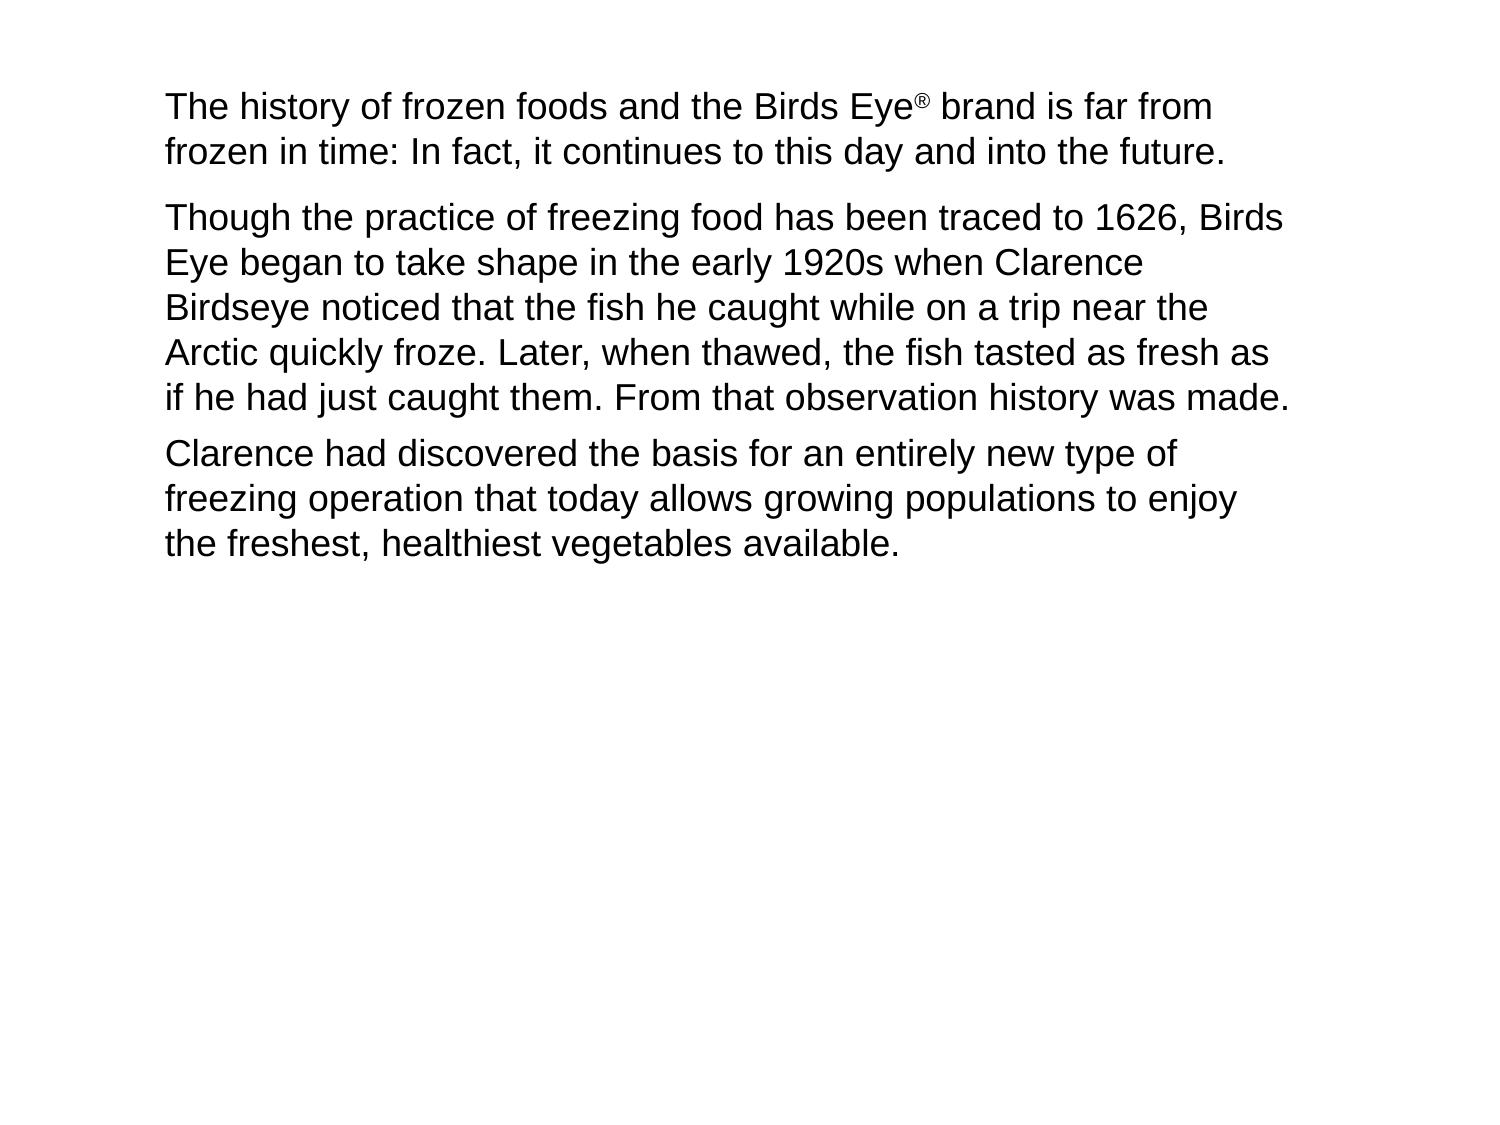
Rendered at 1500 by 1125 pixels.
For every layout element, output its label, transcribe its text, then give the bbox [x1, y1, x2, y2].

text_box The history of frozen foods and the Birds Eye® brand is far from frozen in time: In fact, it continues to this day and into the future. Though the practice of freezing food has been traced to 1626, Birds Eye began to take shape in the early 1920s when Clarence Birdseye noticed that the fish he caught while on a trip near the Arctic quickly froze. Later, when thawed, the fish tasted as fresh as if he had just caught them. From that observation history was made. Clarence had discovered the basis for an entirely new type of freezing operation that today allows growing populations to enjoy the freshest, healthiest vegetables available. [150, 74, 1313, 571]
